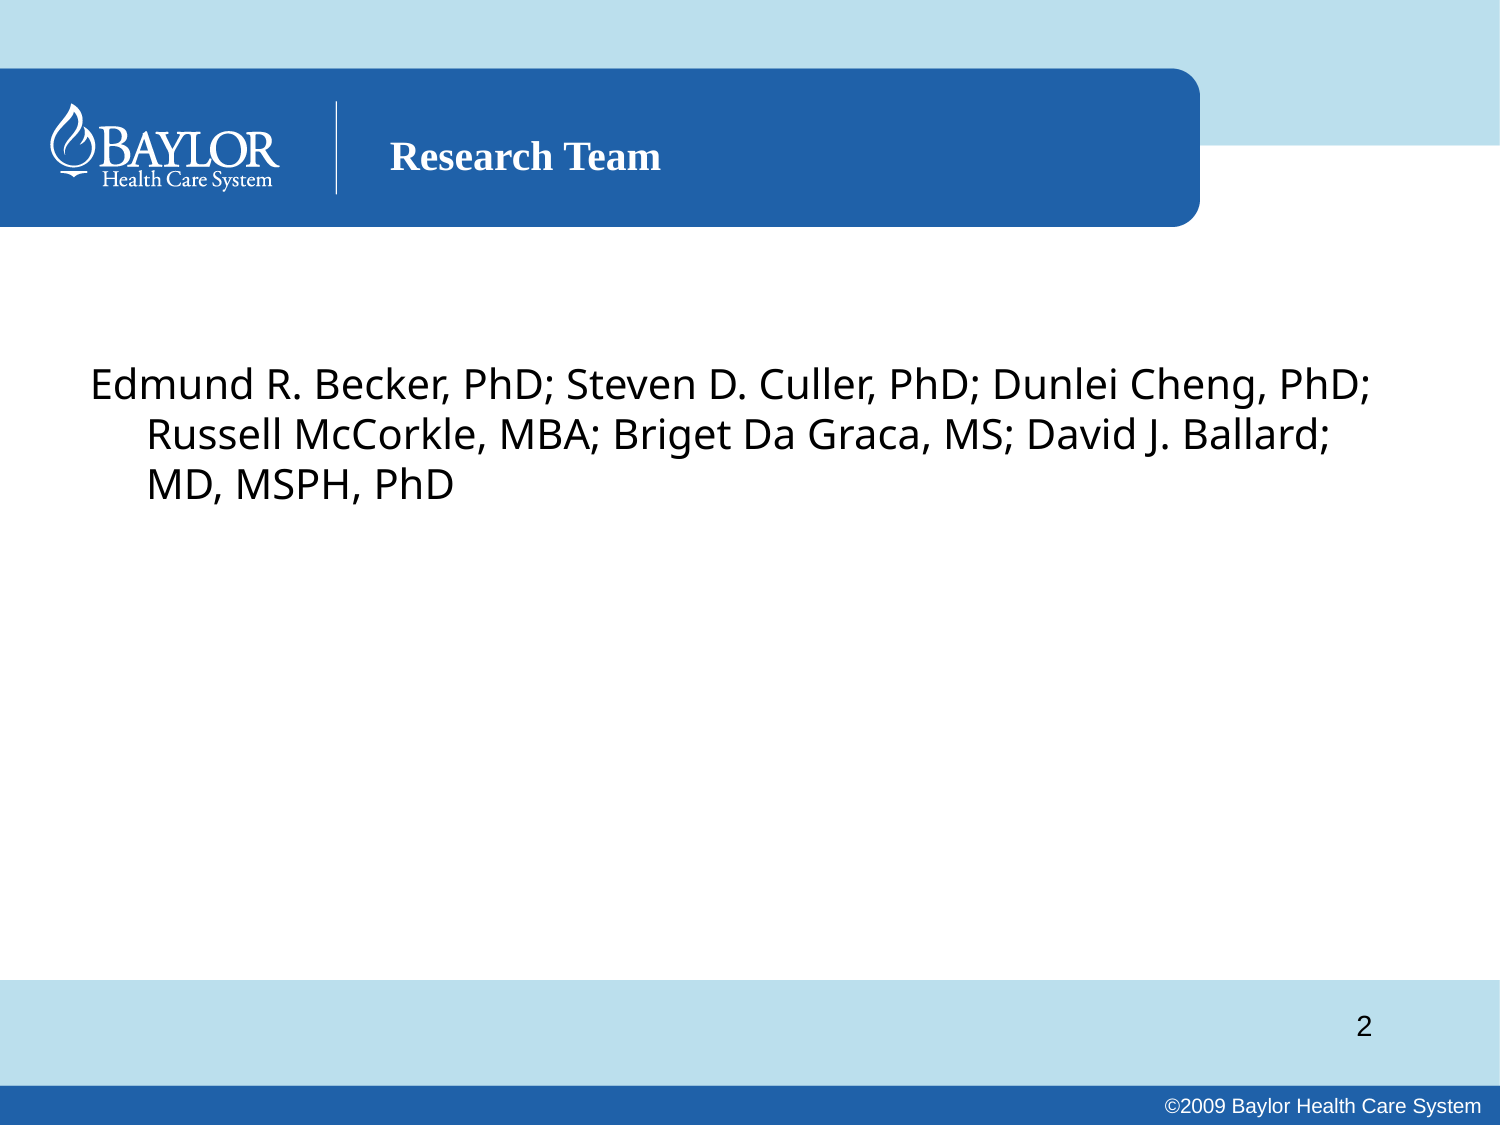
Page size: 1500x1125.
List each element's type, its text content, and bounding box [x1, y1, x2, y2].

list Edmund R. Becker, PhD; Steven D. Culler, PhD; Dunlei Cheng, PhD; Russell McCorkle, MBA; Briget Da Graca, MS; David J. Ballard; MD, MSPH, PhD [75, 224, 1425, 968]
title Research Team [375, 75, 1200, 233]
slide_number 2 [1074, 999, 1388, 1076]
picture [0, 0, 1500, 1125]
